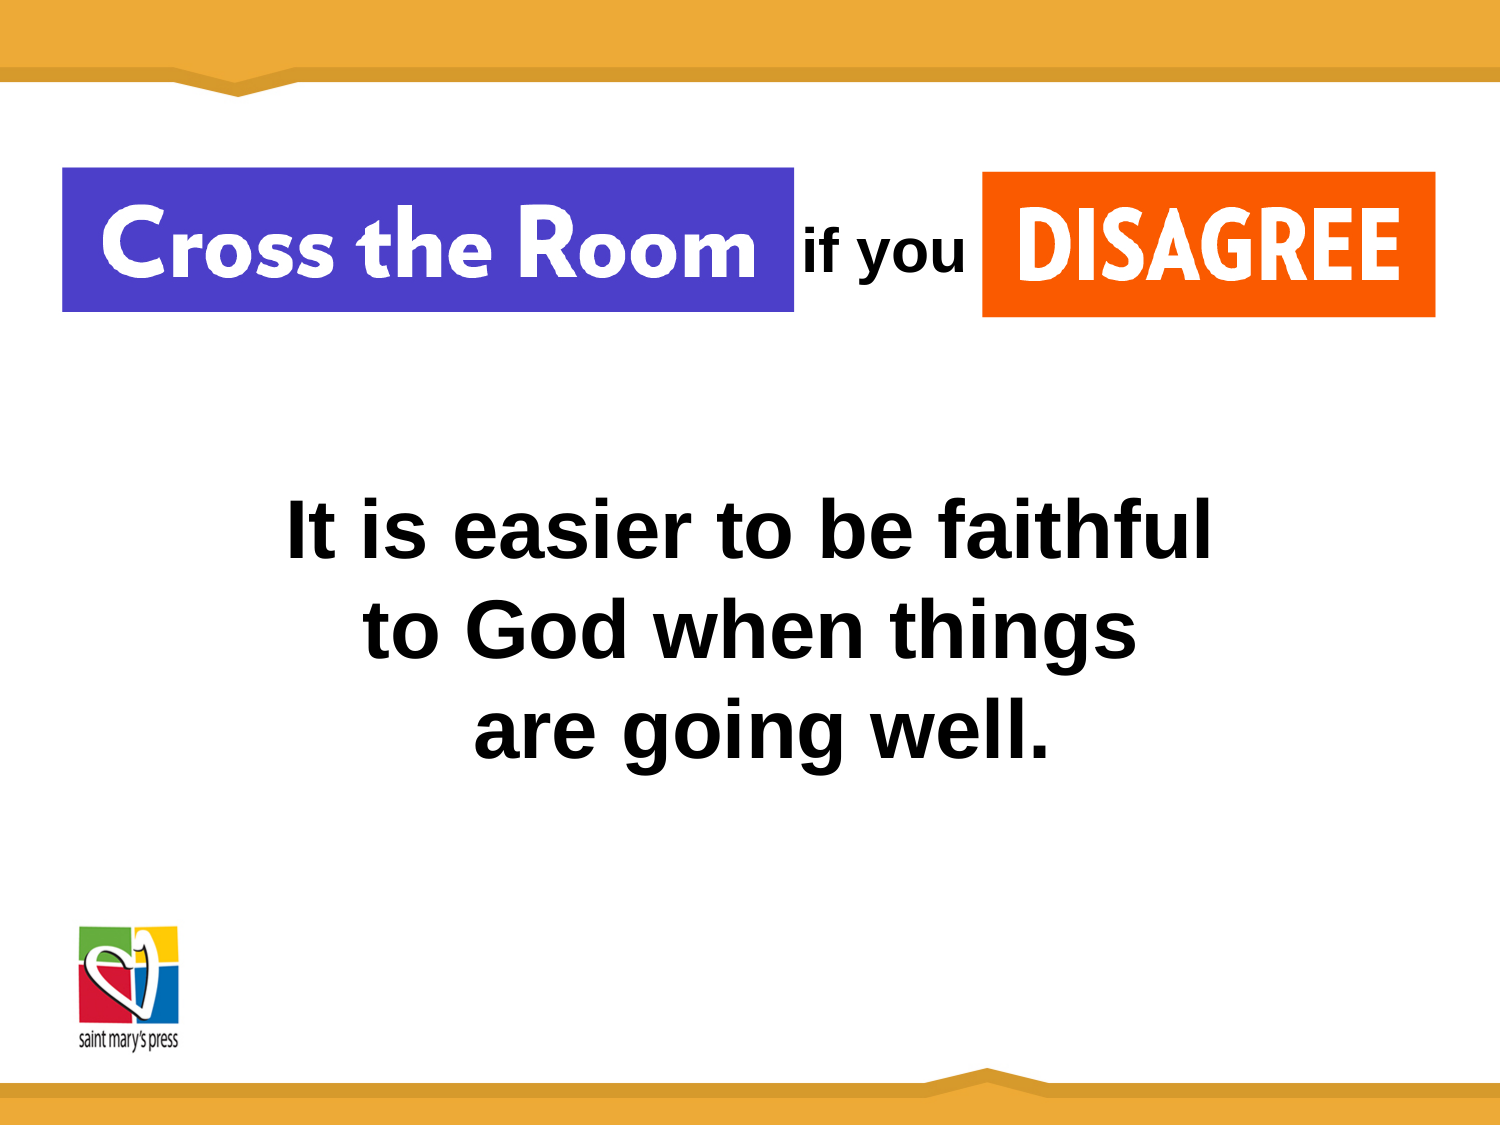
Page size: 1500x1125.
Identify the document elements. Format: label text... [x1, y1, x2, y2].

text_box It is easier to be faithful to God when things are going well. [108, 387, 1417, 863]
title CROSS THE ROOM if you DISAGREE: [74, 237, 976, 338]
picture [0, 0, 1500, 1125]
